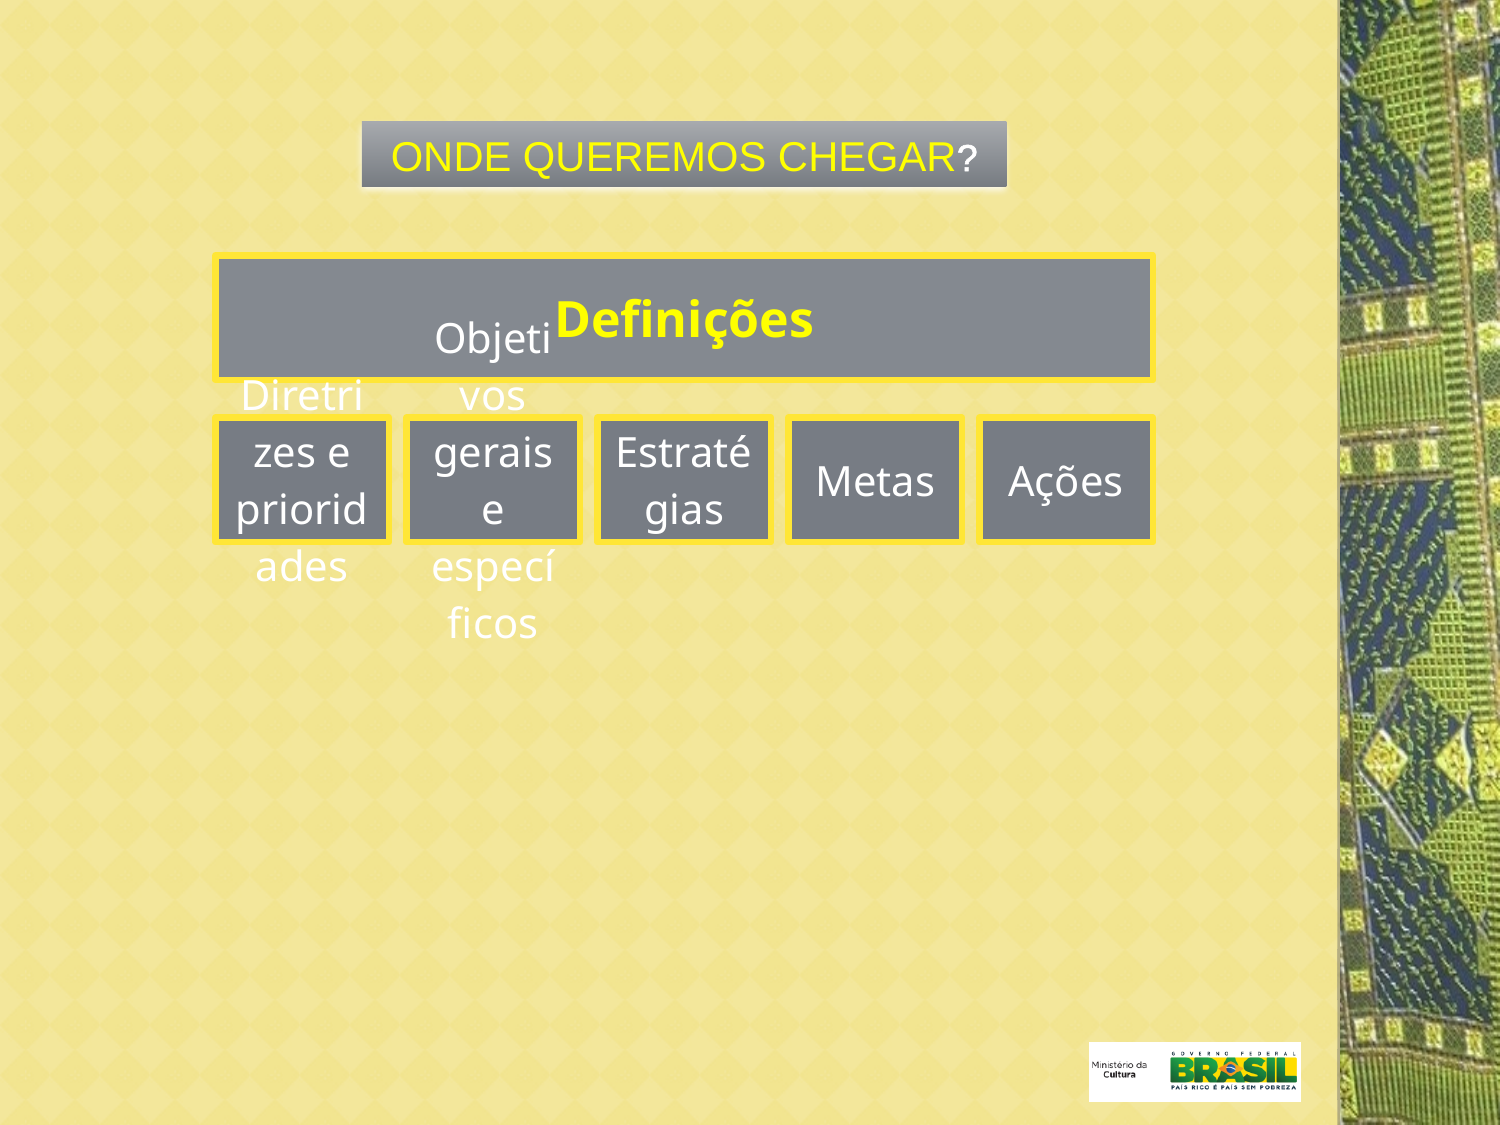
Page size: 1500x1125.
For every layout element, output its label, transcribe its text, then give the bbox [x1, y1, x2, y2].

text_box ONDE QUEREMOS CHEGAR? [361, 121, 1007, 187]
picture [1089, 1042, 1302, 1102]
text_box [97, 254, 1271, 1030]
picture [1340, 0, 1500, 1125]
